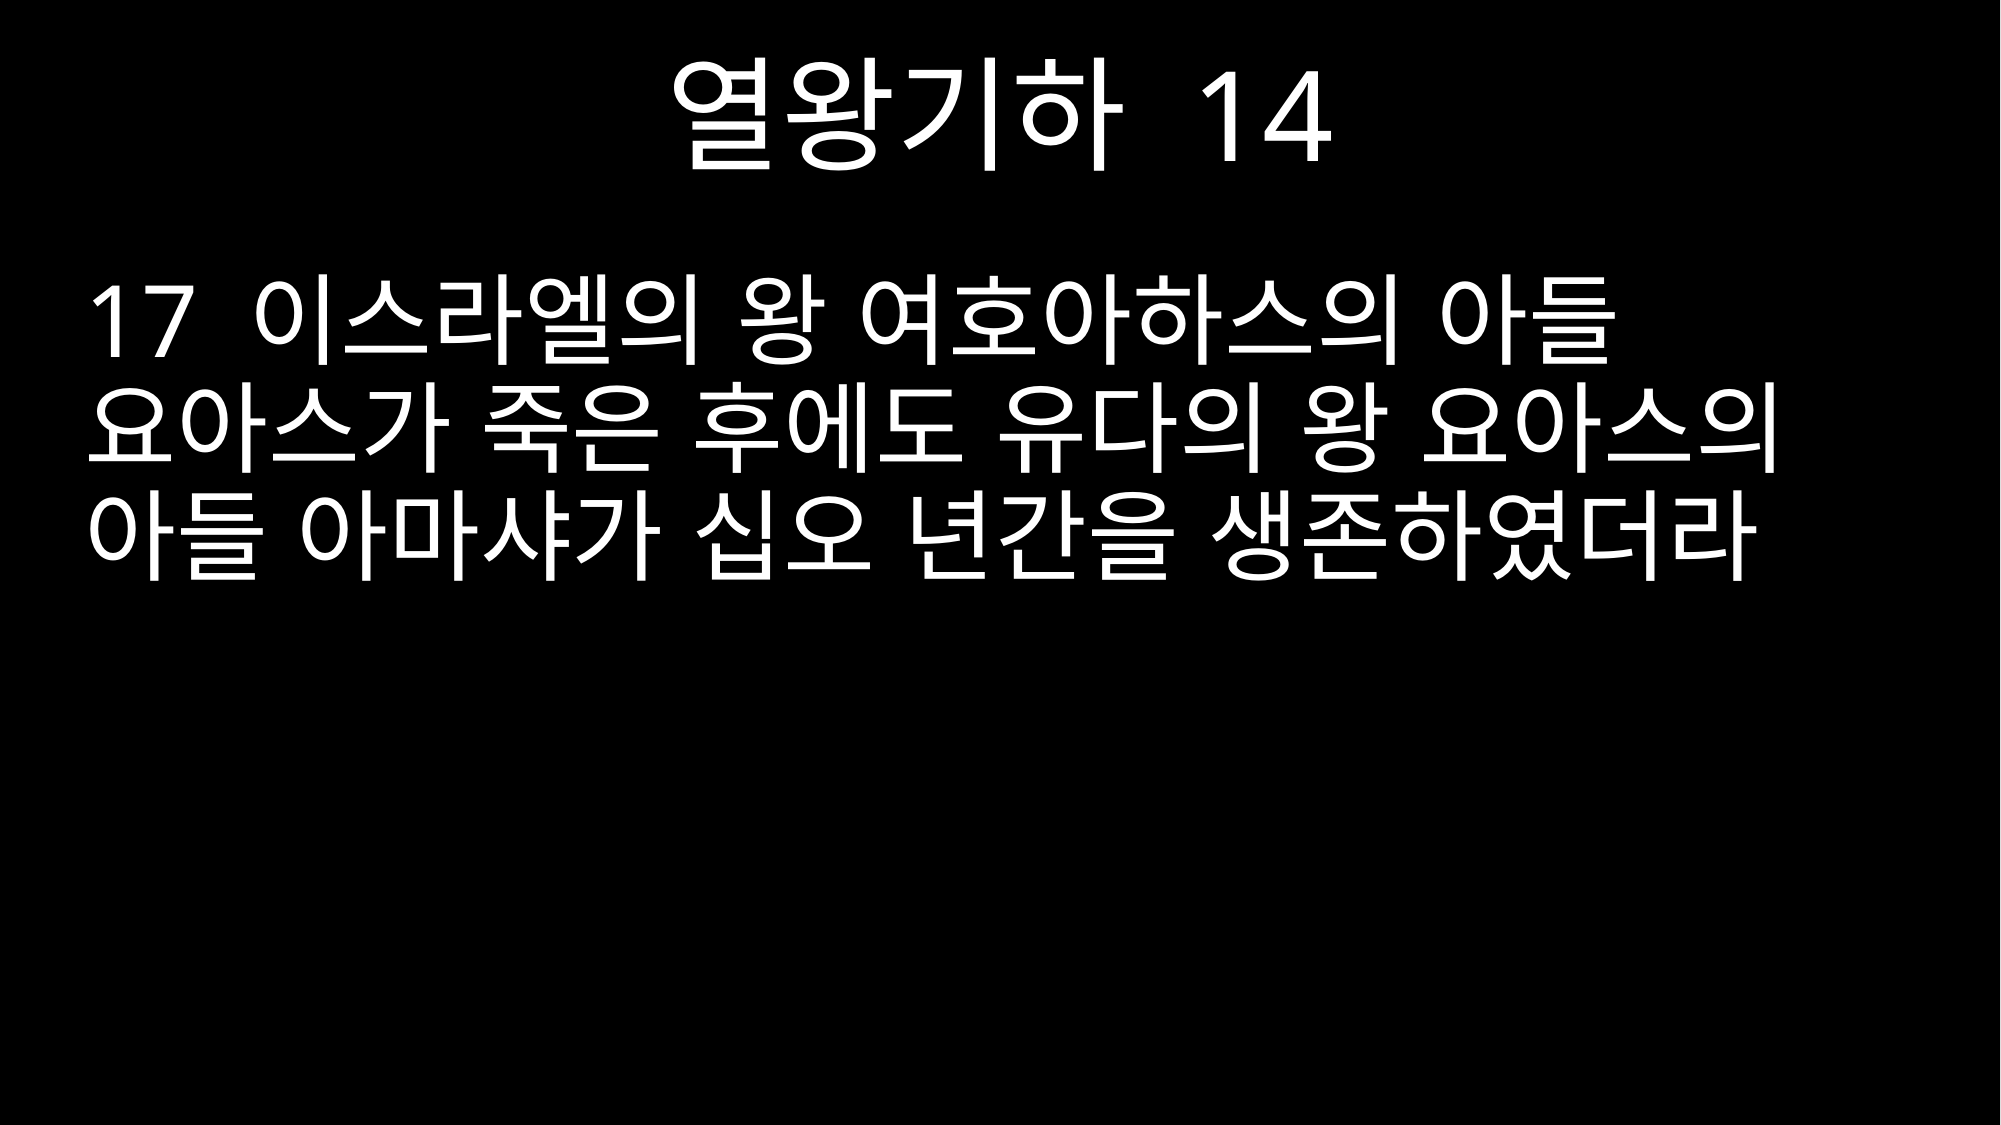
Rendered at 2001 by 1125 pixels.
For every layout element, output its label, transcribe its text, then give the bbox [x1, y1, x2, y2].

footer 열왕기하 14 [0, 32, 2000, 192]
list 17 이스라엘의 왕 여호아하스의 아들 요아스가 죽은 후에도 유다의 왕 요아스의 아들 아마샤가 십오 년간을 생존하였더라 [69, 263, 1953, 423]
picture [0, 0, 2001, 1125]
